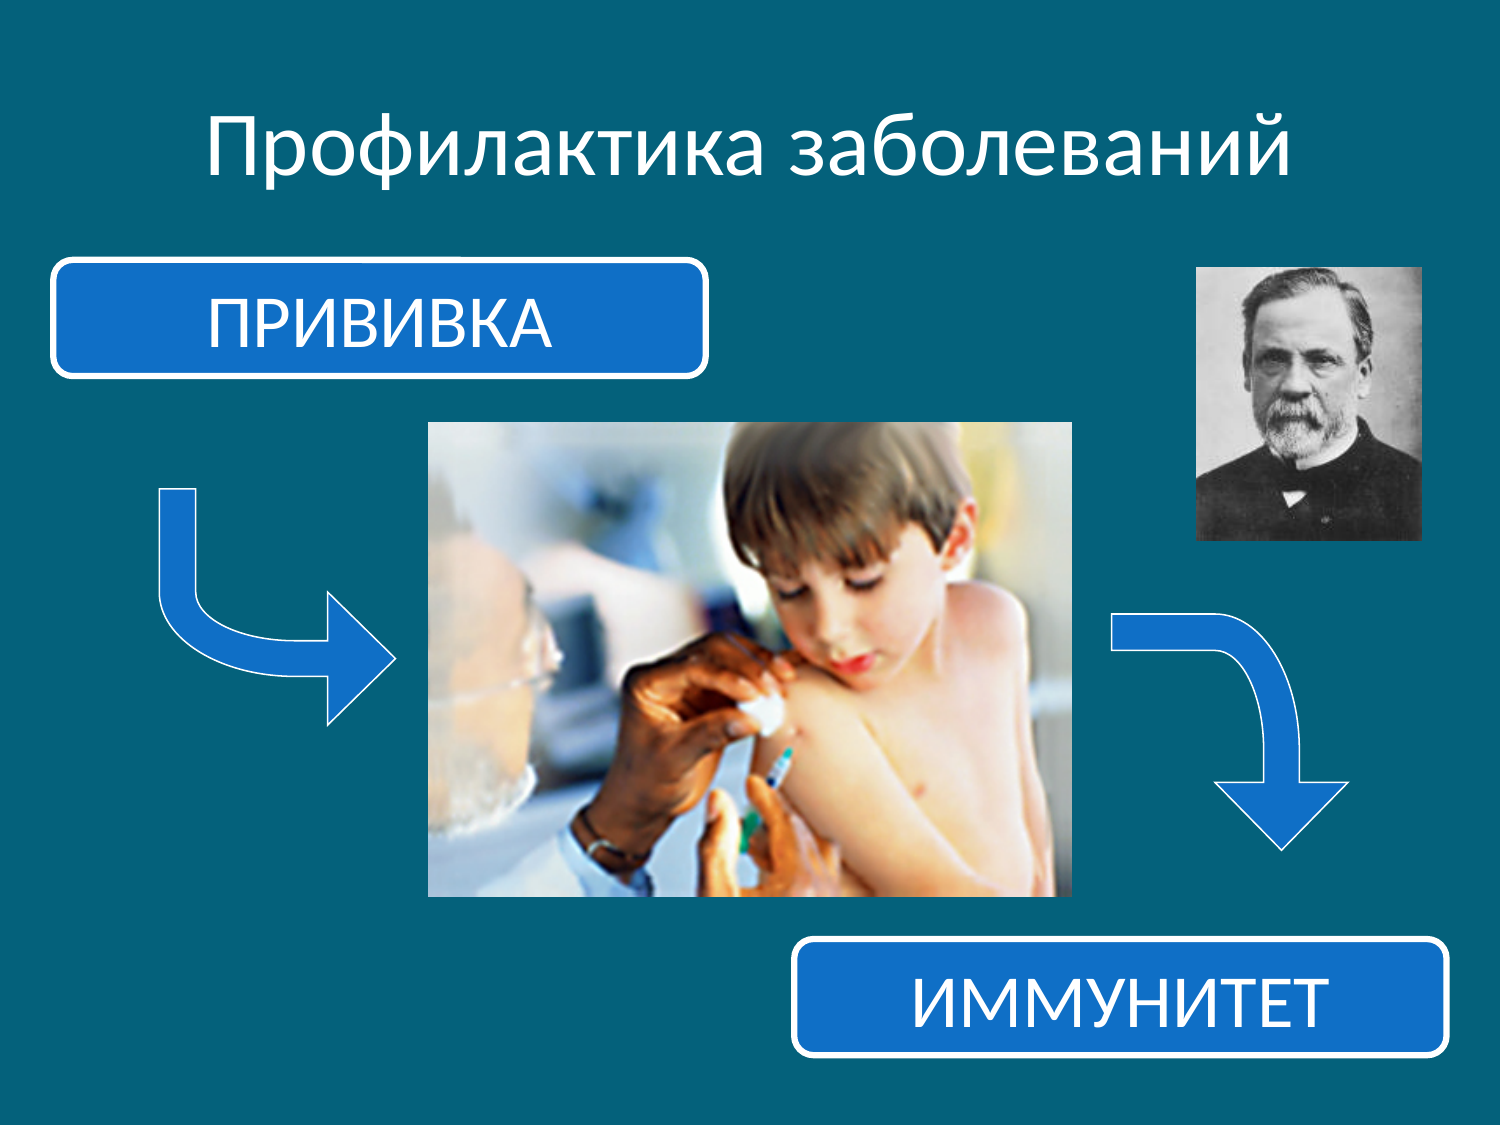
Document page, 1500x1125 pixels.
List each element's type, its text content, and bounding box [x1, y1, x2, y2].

picture [1197, 268, 1421, 540]
text_box ИММУНИТЕТ [794, 938, 1447, 1056]
picture [51, 257, 708, 379]
text_box [159, 488, 396, 726]
text_box ПРИВИВКА [53, 259, 706, 377]
picture [792, 936, 1449, 1058]
text_box [1111, 613, 1348, 851]
picture [429, 423, 1071, 896]
title Профилактика заболеваний [75, 45, 1425, 233]
